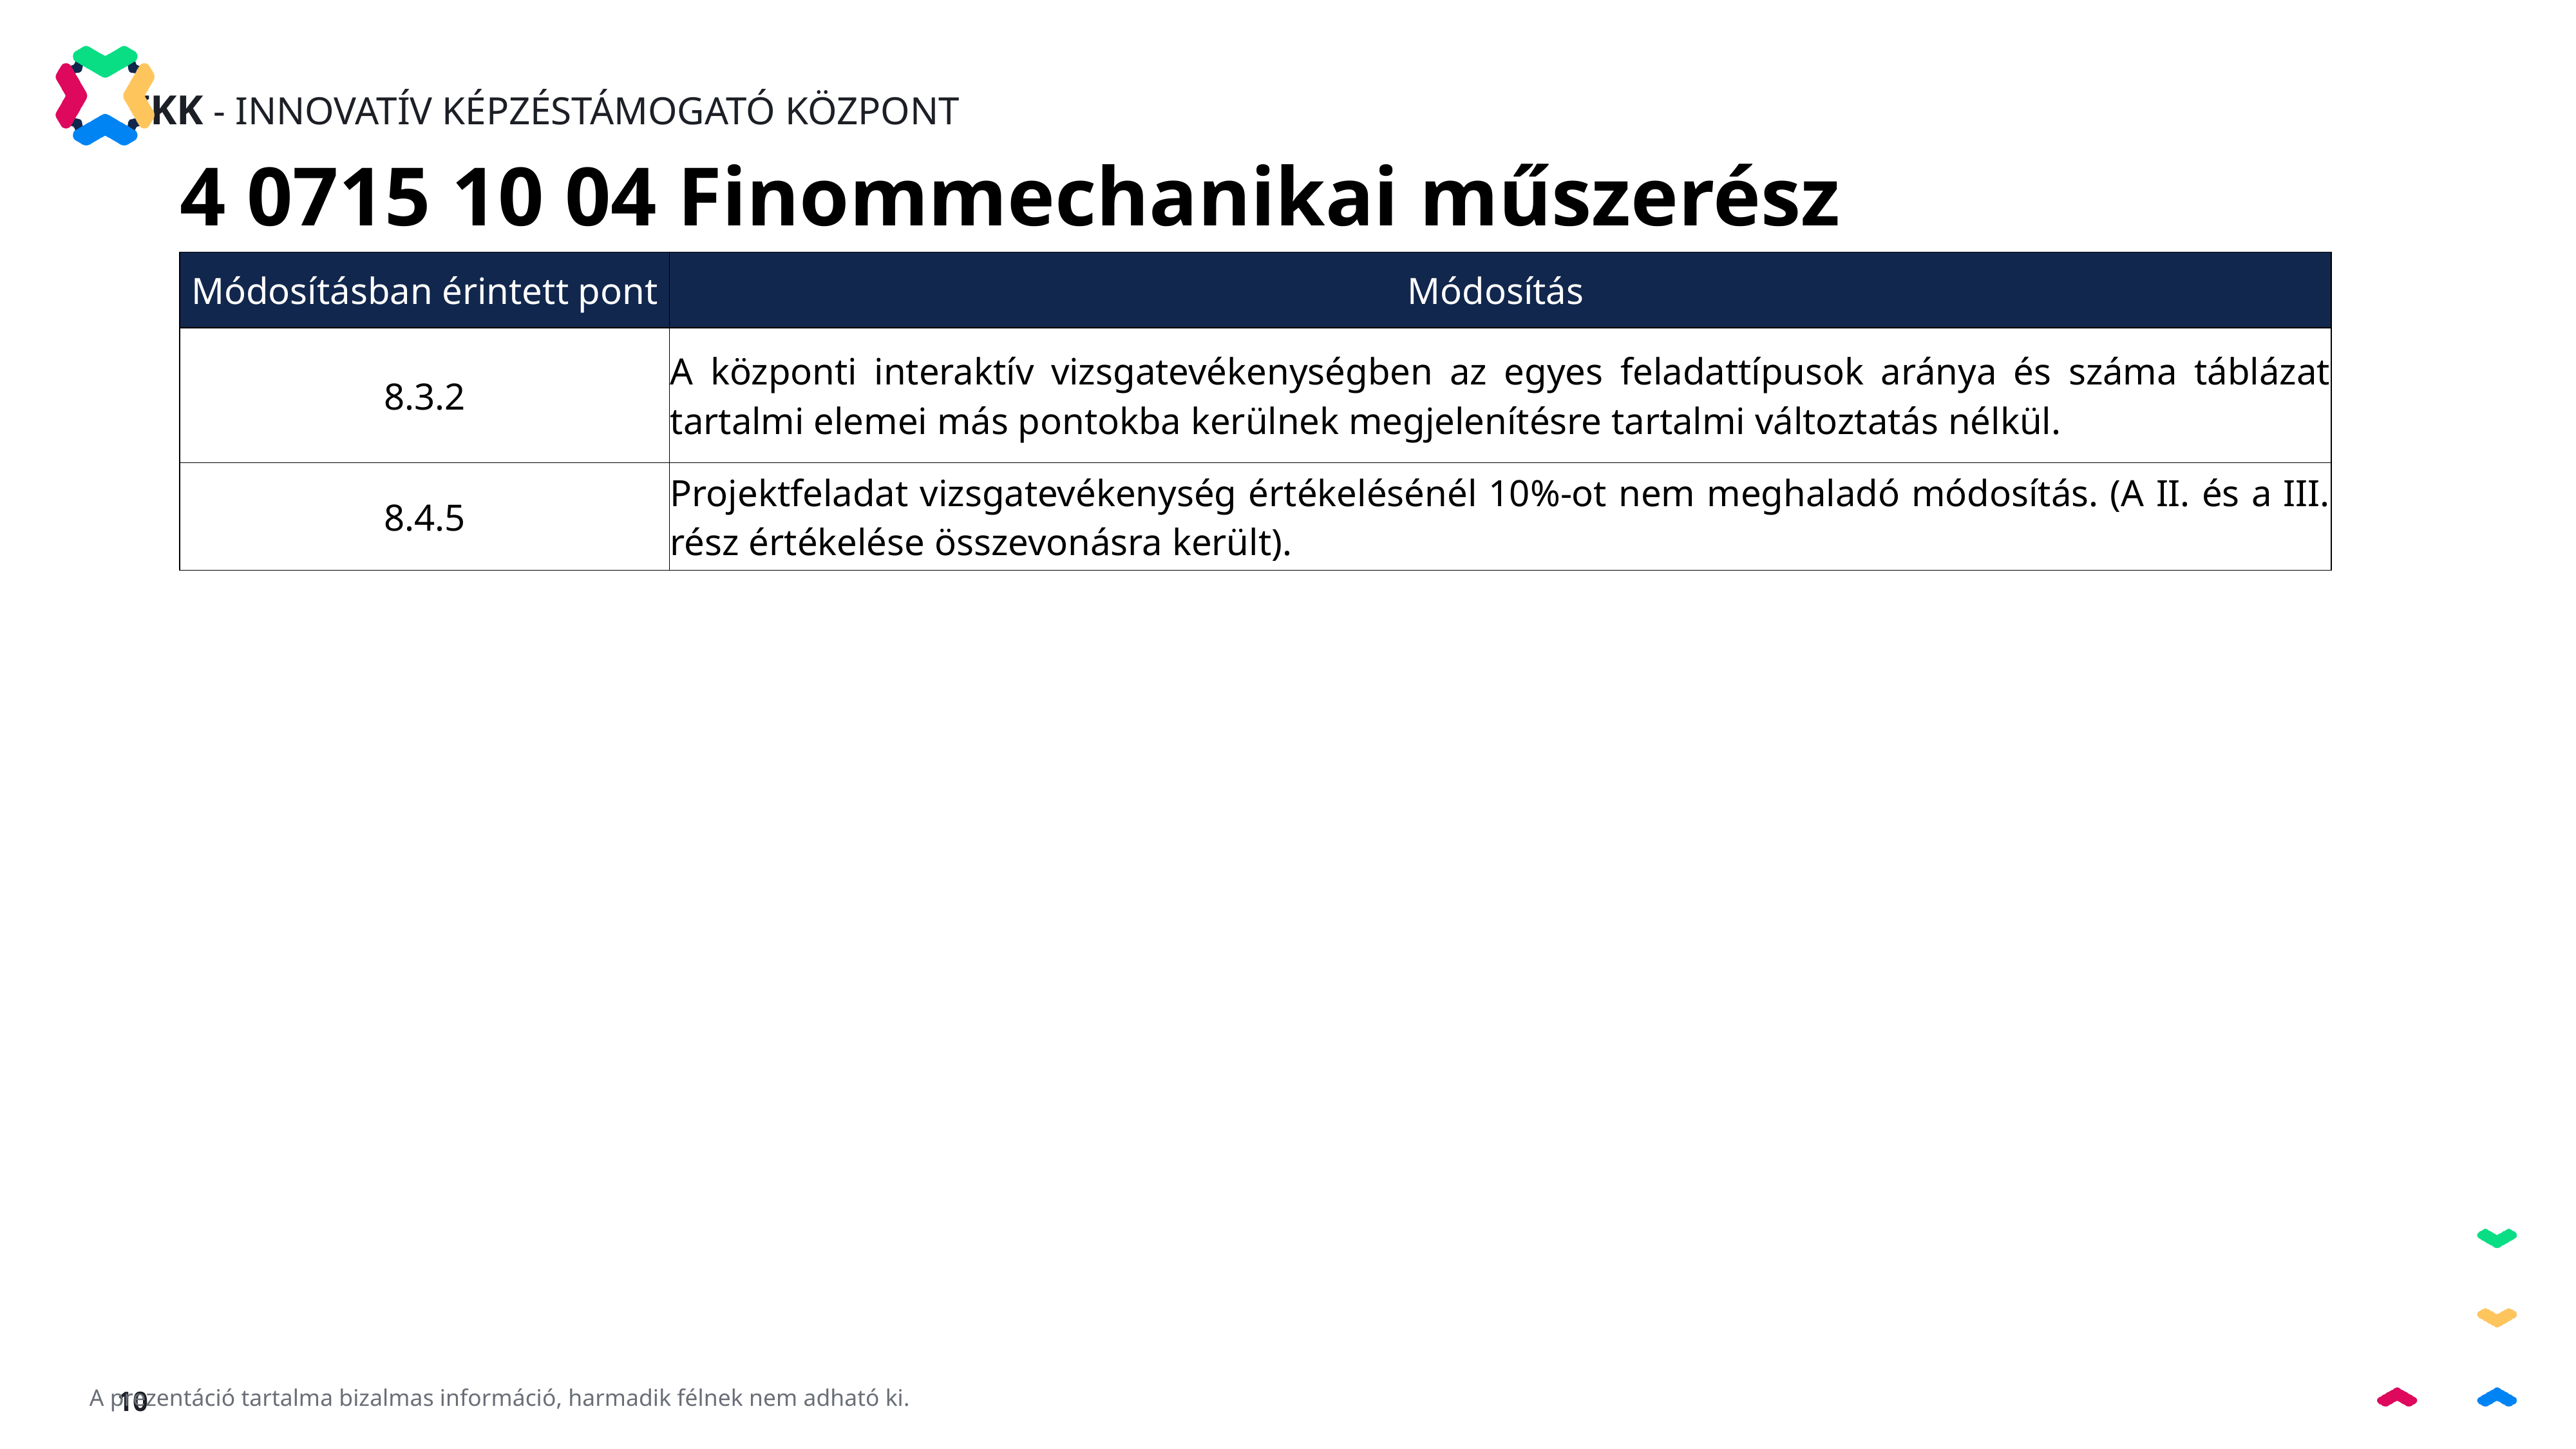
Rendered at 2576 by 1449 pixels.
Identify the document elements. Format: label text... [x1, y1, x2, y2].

table_cell Projektfeladat vizsgatevékenység értékelésénél 10%-ot nem meghaladó módosítás. (A II. és a III. rész értékelése összevonásra került). [670, 463, 2331, 570]
table_cell 8.3.2 [180, 328, 669, 462]
picture [2377, 1229, 2517, 1406]
table_cell 8.4.5 [180, 463, 669, 570]
table_header Módosításban érintett pont [180, 252, 669, 327]
table_cell A központi interaktív vizsgatevékenységben az egyes feladattípusok aránya és száma táblázat tartalmi elemei más pontokba kerülnek megjelenítésre tartalmi változtatás nélkül. [670, 328, 2331, 462]
list 4 0715 10 04 Finommechanikai műszerész [180, 145, 2340, 228]
picture [55, 46, 155, 146]
table_header Módosítás [670, 252, 2331, 327]
